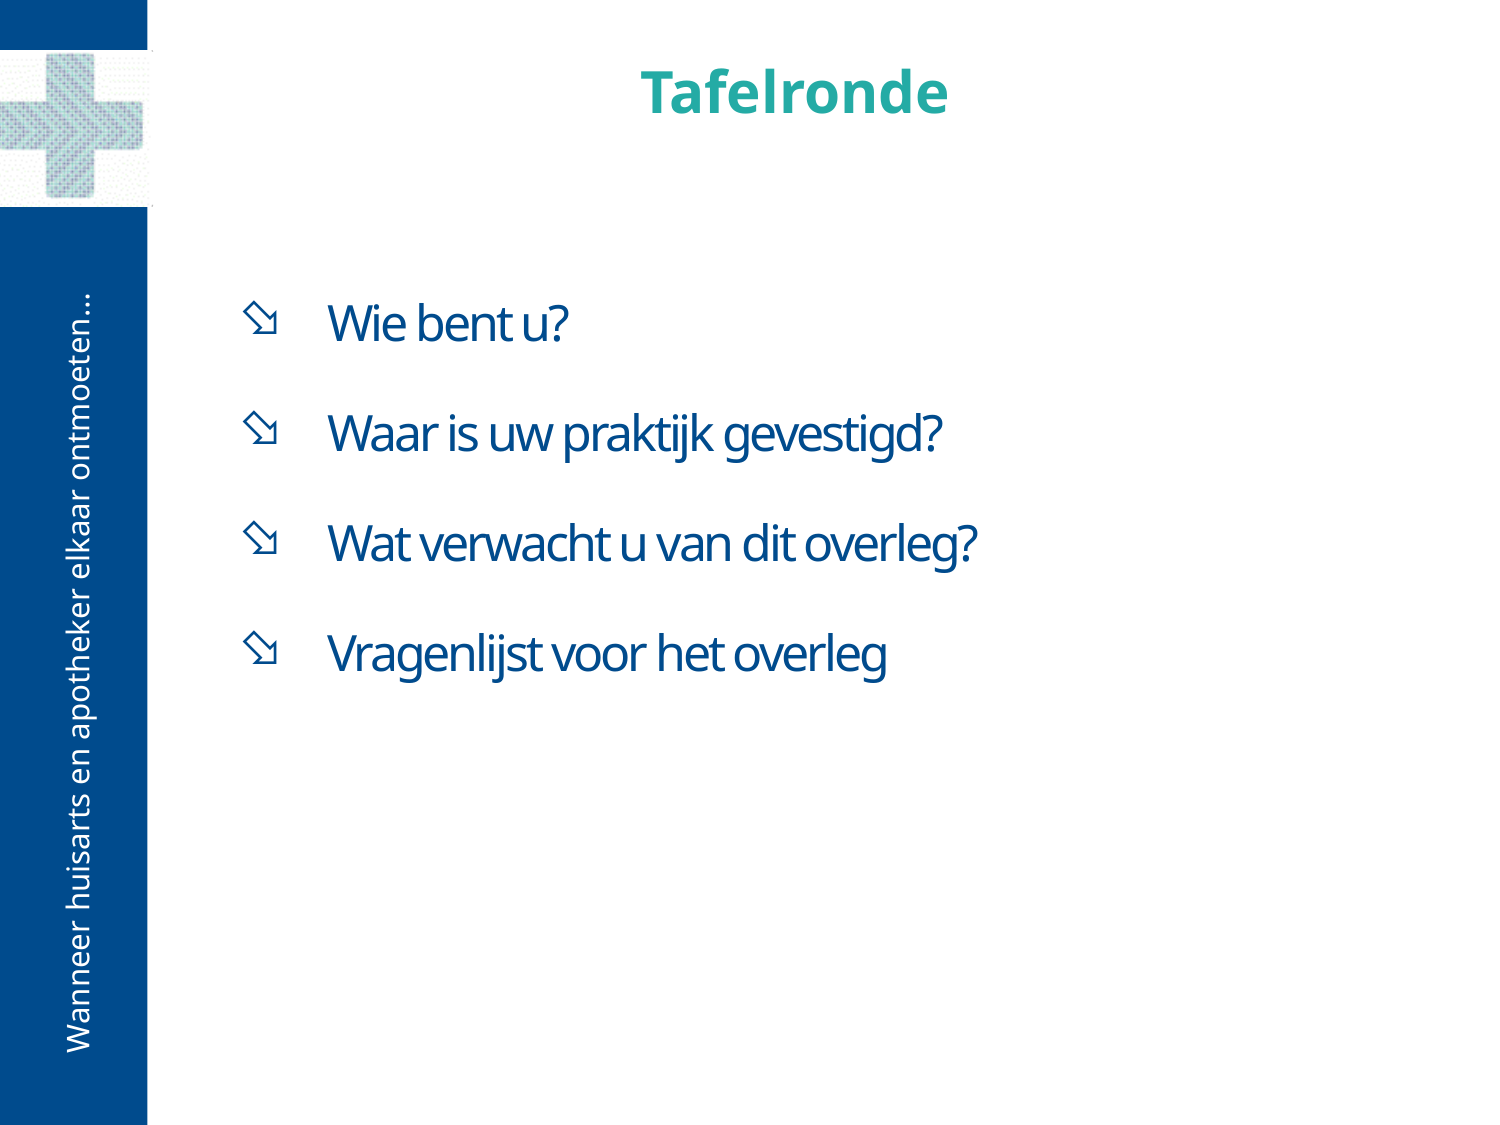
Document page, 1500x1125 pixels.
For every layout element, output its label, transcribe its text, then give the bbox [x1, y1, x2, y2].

list Tafelronde [174, 55, 1416, 182]
picture [0, 50, 154, 207]
list Wie bent u? Waar is uw praktijk gevestigd? Wat verwacht u van dit overleg? Vragenlijst voor het overleg [223, 173, 1464, 1038]
